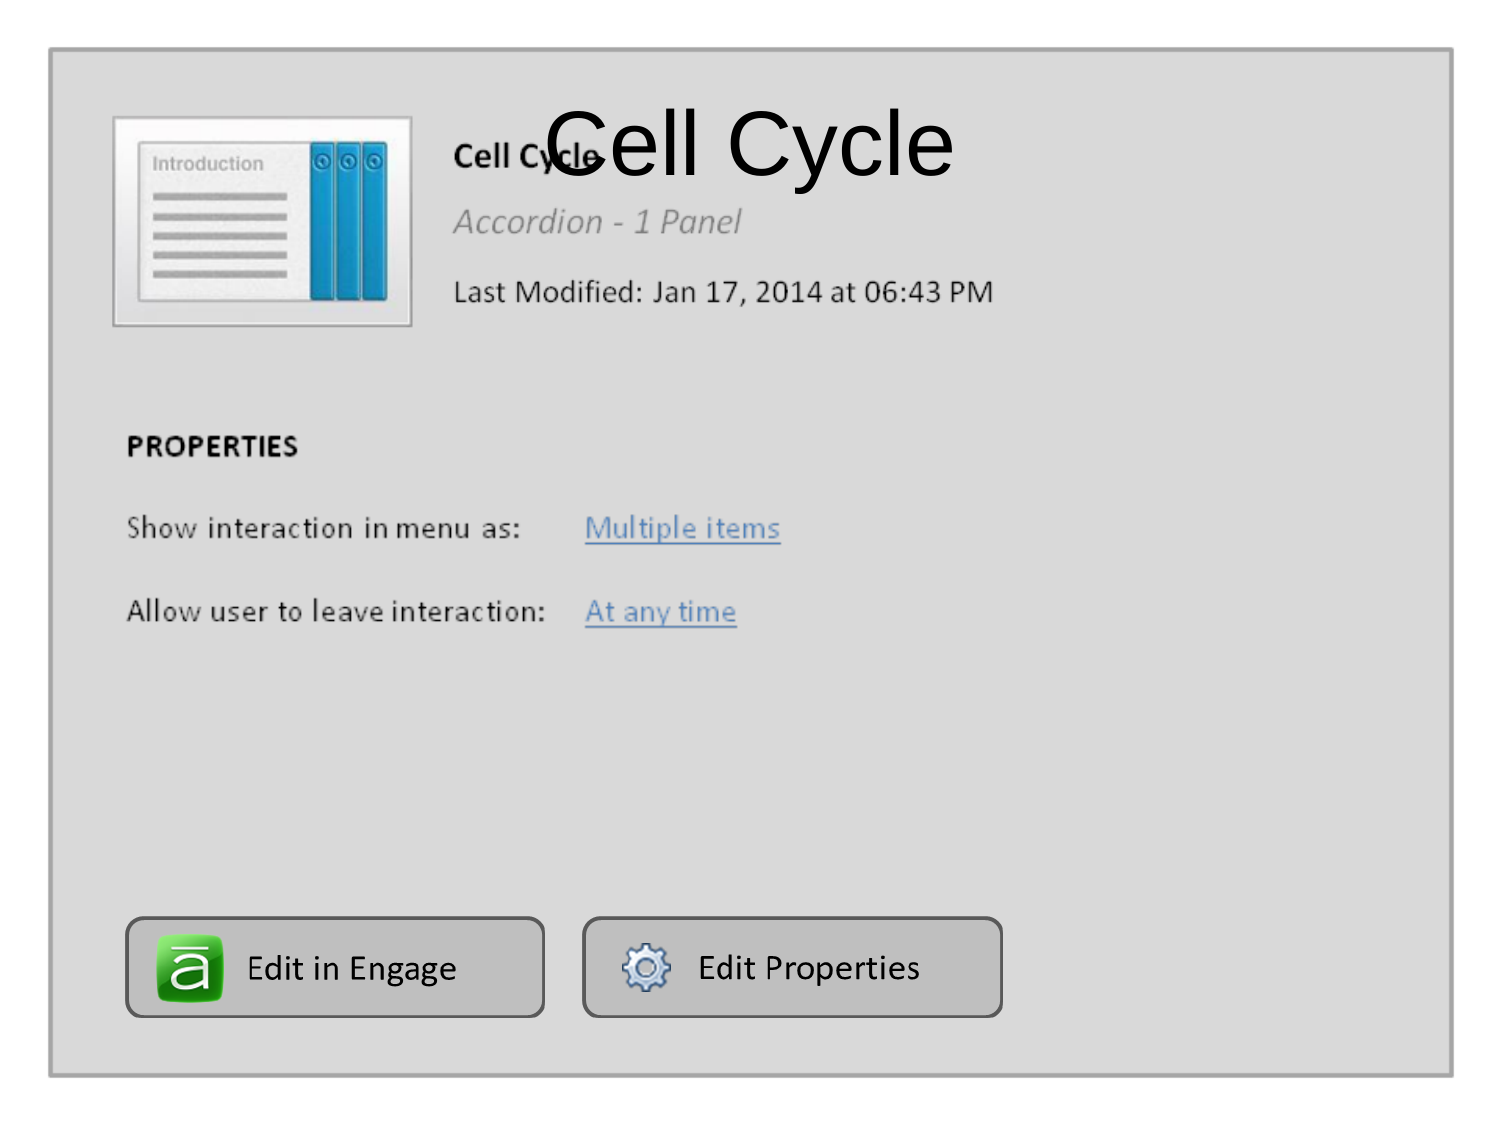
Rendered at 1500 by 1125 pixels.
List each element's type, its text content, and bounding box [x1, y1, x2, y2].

picture [0, 0, 1500, 1125]
title Cell Cycle [75, 45, 1425, 233]
slide_number 3 [1074, 1024, 1426, 1103]
